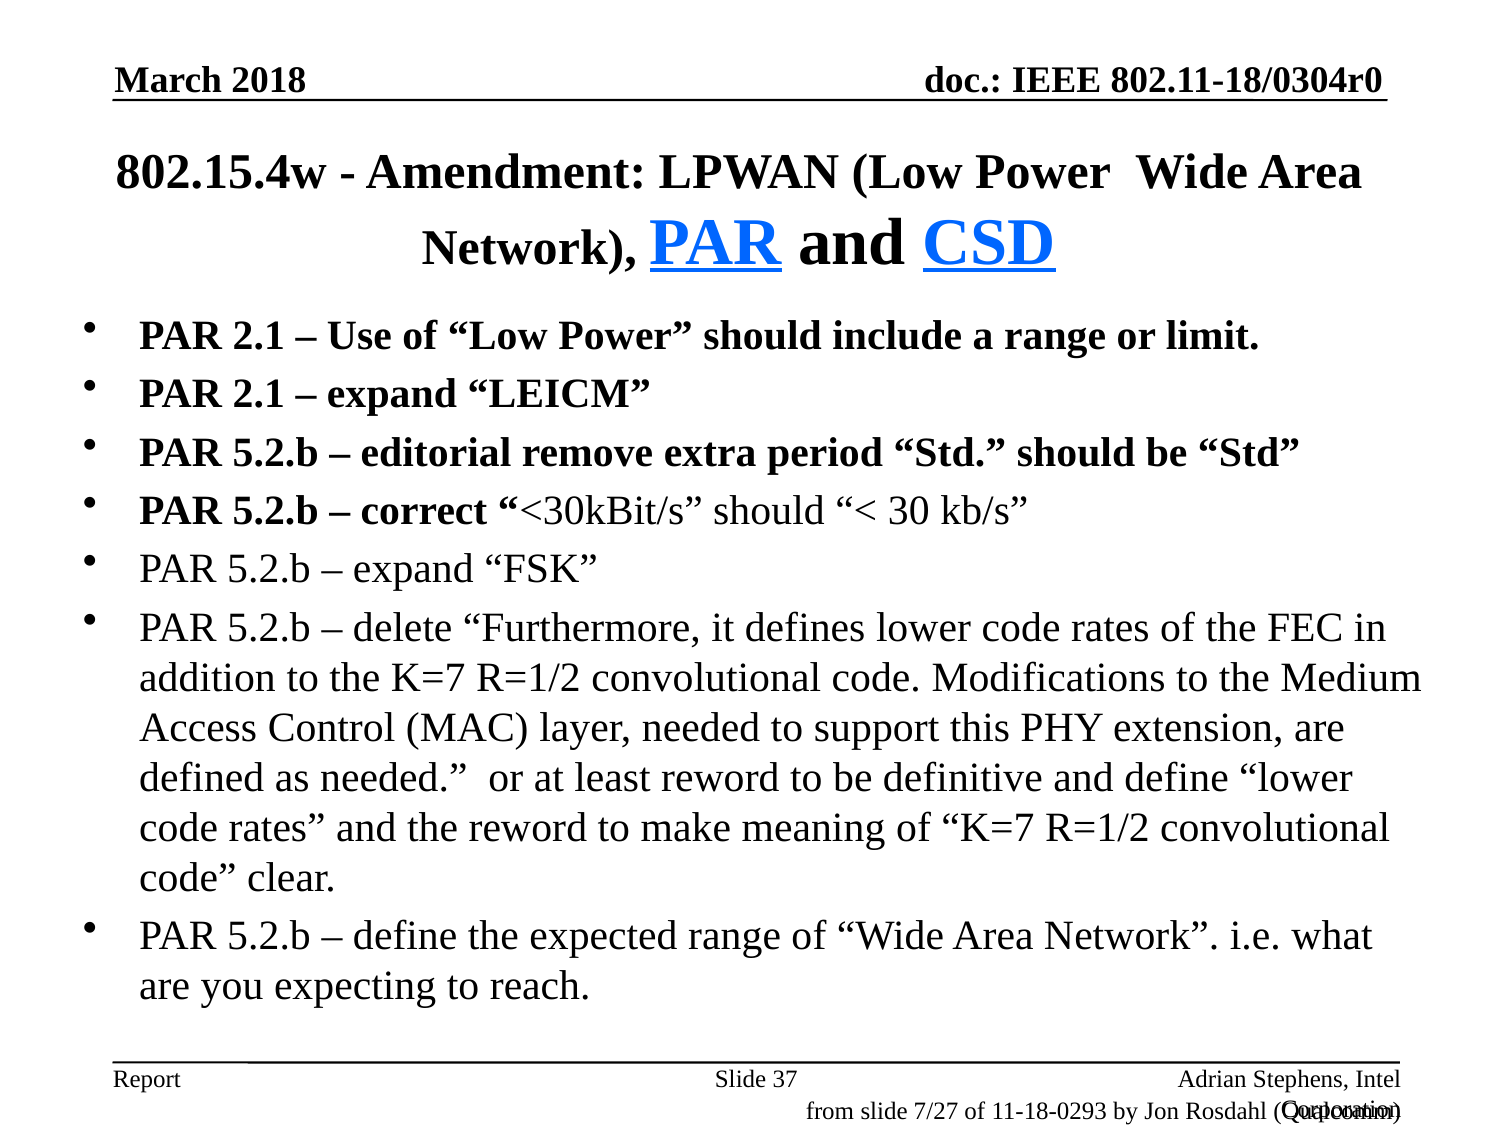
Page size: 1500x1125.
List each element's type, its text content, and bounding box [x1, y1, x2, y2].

list PAR 2.1 – Use of “Low Power” should include a range or limit. PAR 2.1 – expand “LEICM” PAR 5.2.b – editorial remove extra period “Std.” should be “Std” PAR 5.2.b – correct “<30kBit/s” should “< 30 kb/s” PAR 5.2.b – expand “FSK” PAR 5.2.b – delete “Furthermore, it defines lower code rates of the FEC in addition to the K=7 R=1/2 convolutional code. Modifications to the Medium Access Control (MAC) layer, needed to support this PHY extension, are defined as needed.” or at least reword to be definitive and define “lower code rates” and the reword to make meaning of “K=7 R=1/2 convolutional code” clear. PAR 5.2.b – define the expected range of “Wide Area Network”. i.e. what are you expecting to reach. [67, 299, 1450, 897]
footer Adrian Stephens, Intel Corporation [1141, 1061, 1402, 1087]
text_box from slide 7/27 of 11-18-0293 by Jon Rosdahl (Qualcomm) [343, 1087, 1417, 1125]
slide_number Slide 37 [711, 1061, 801, 1093]
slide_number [114, 54, 374, 101]
title 802.15.4w - Amendment: LPWAN (Low Power Wide Area Network), PAR and CSD [67, 149, 1411, 266]
